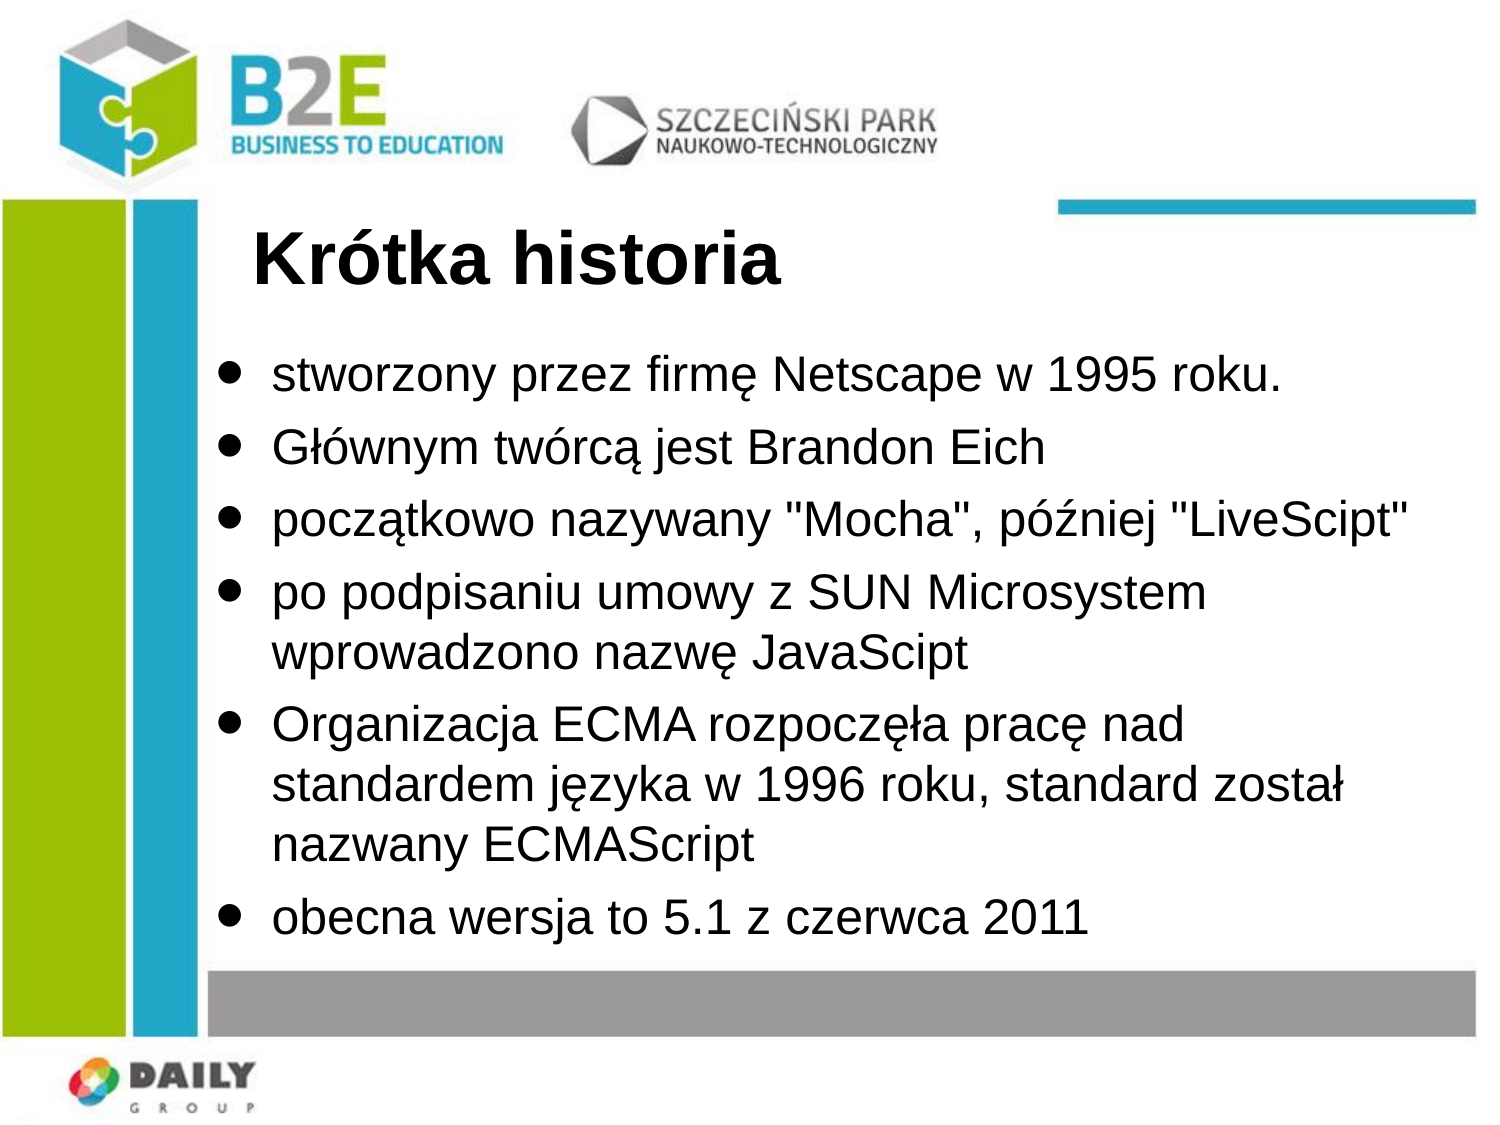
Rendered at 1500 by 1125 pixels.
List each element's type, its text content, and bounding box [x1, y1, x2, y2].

list stworzony przez firmę Netscape w 1995 roku. Głównym twórcą jest Brandon Eich początkowo nazywany "Mocha", później "LiveScipt" po podpisaniu umowy z SUN Microsystem wprowadzono nazwę JavaScipt Organizacja ECMA rozpoczęła pracę nad standardem języka w 1996 roku, standard został nazwany ECMAScript obecna wersja to 5.1 z czerwca 2011 [200, 326, 1473, 966]
picture [0, 0, 1500, 1125]
title Krótka historia [200, 218, 1473, 315]
